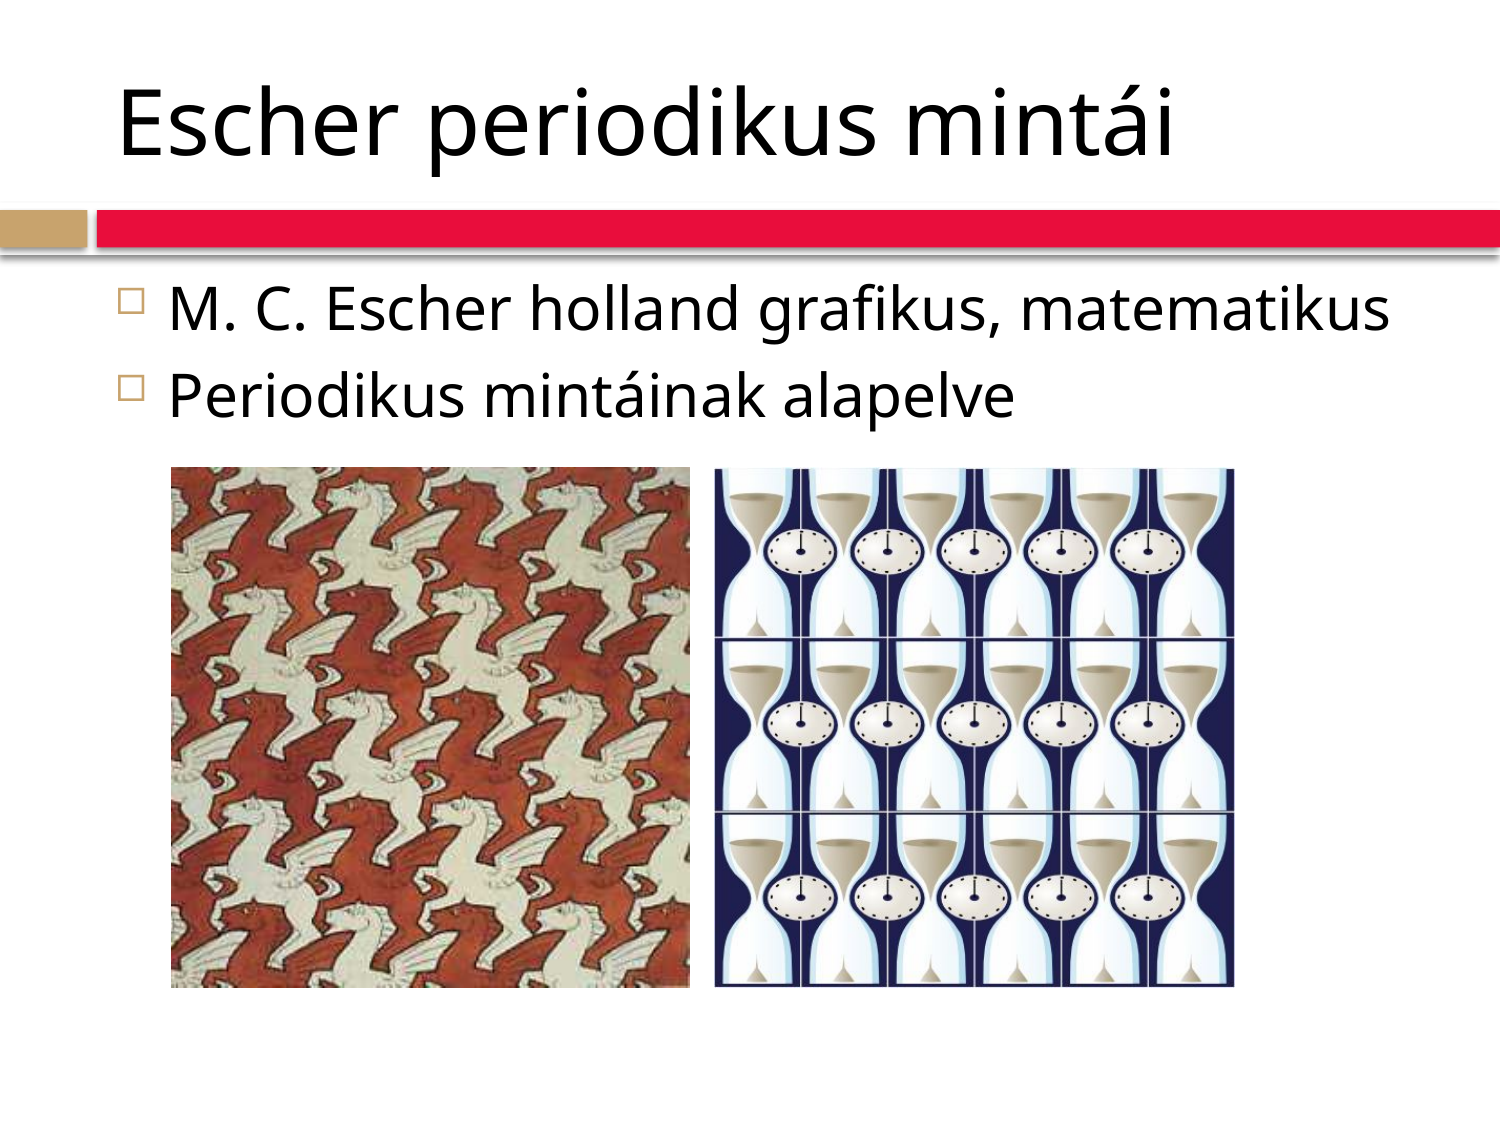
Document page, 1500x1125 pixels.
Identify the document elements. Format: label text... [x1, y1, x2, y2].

picture [714, 467, 1235, 989]
title Escher periodikus mintái [100, 37, 1438, 200]
list M. C. Escher holland grafikus, matematikus Periodikus mintáinak alapelve [100, 262, 1438, 1000]
picture [170, 467, 690, 989]
